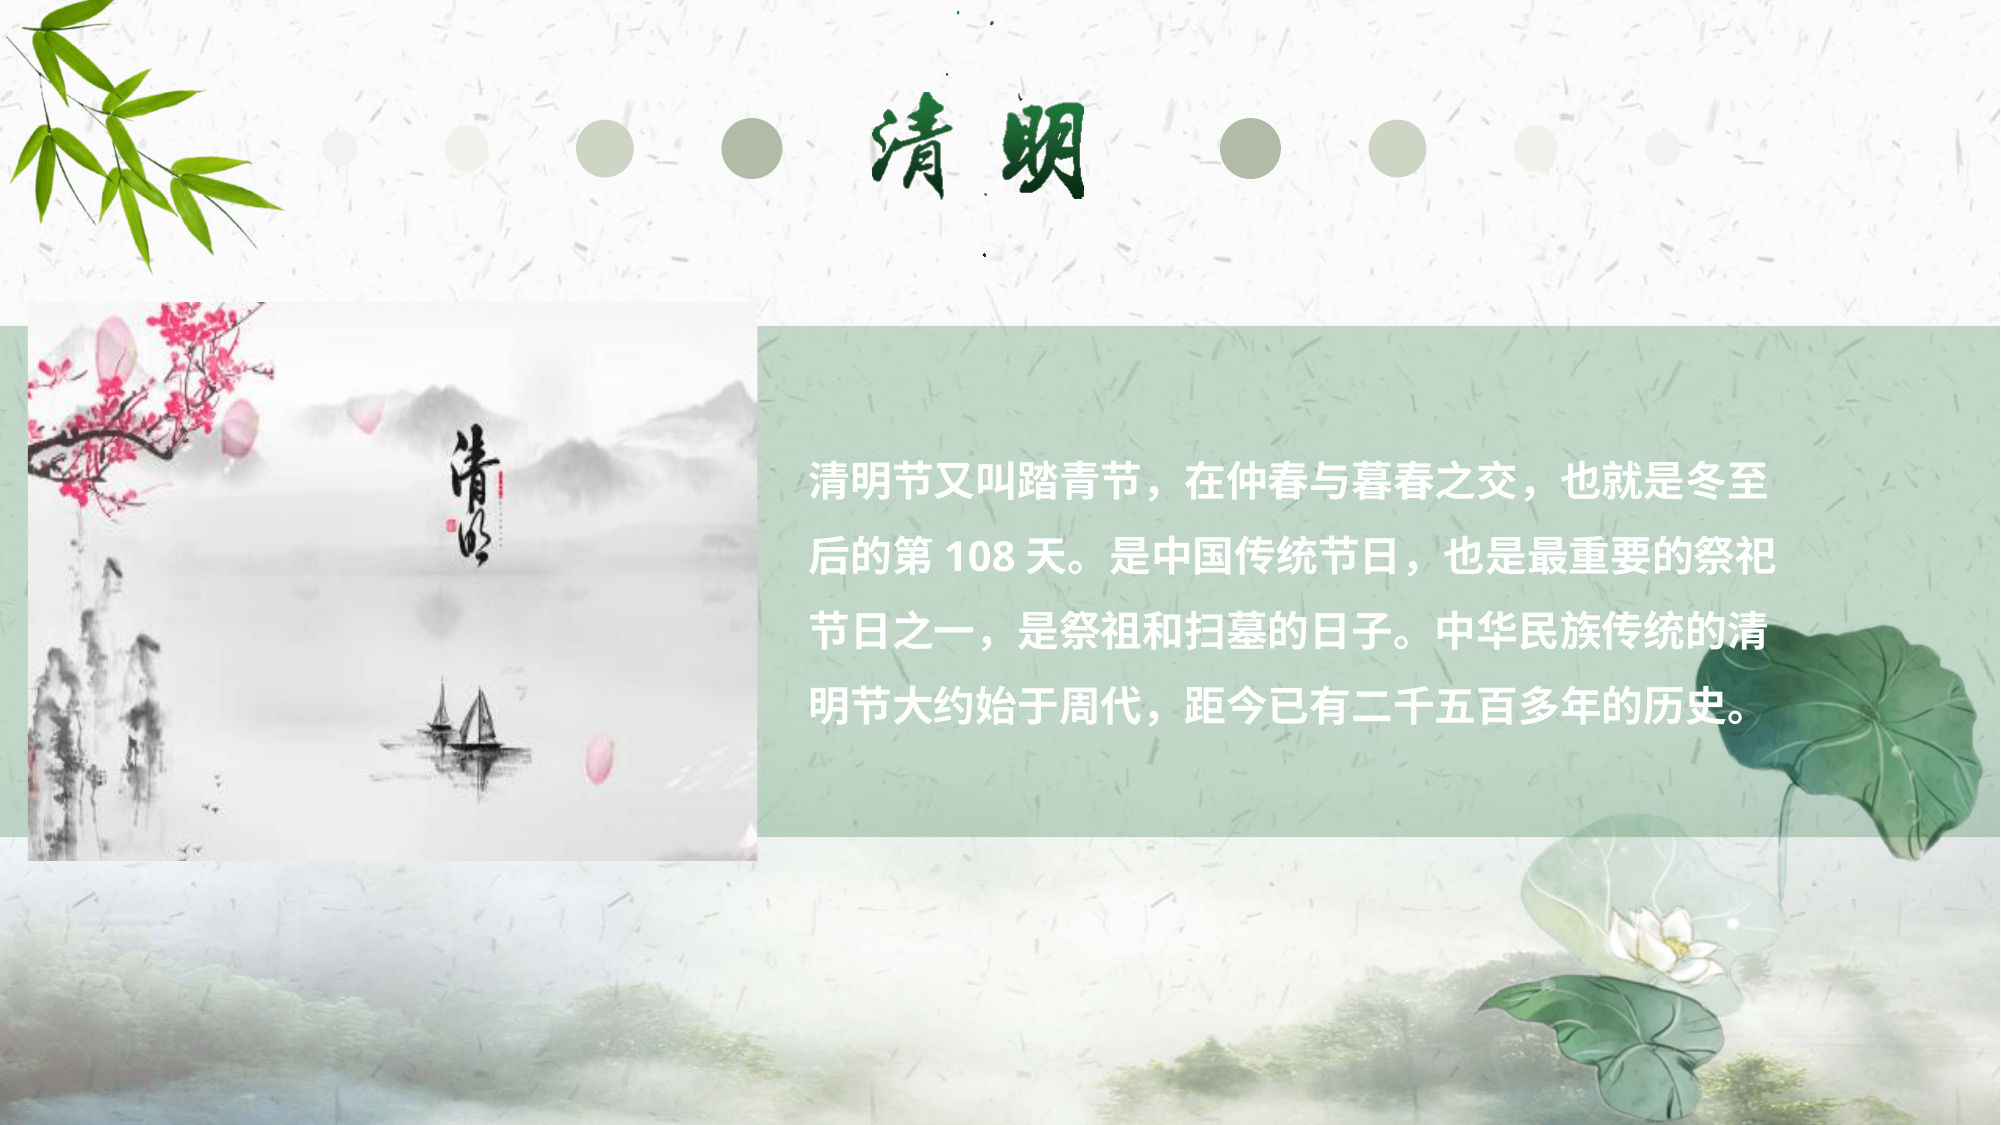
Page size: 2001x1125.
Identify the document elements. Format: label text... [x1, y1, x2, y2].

text_box 清明节又叫踏青节，在仲春与暮春之交，也就是冬至后的第108天。是中国传统节日，也是最重要的祭祀节日之一，是祭祖和扫墓的日子。中华民族传统的清明节大约始于周代，距今已有二千五百多年的历史。 [793, 422, 1801, 738]
text_box [758, 325, 2000, 838]
picture [0, 0, 2001, 1125]
text_box [0, 325, 27, 838]
